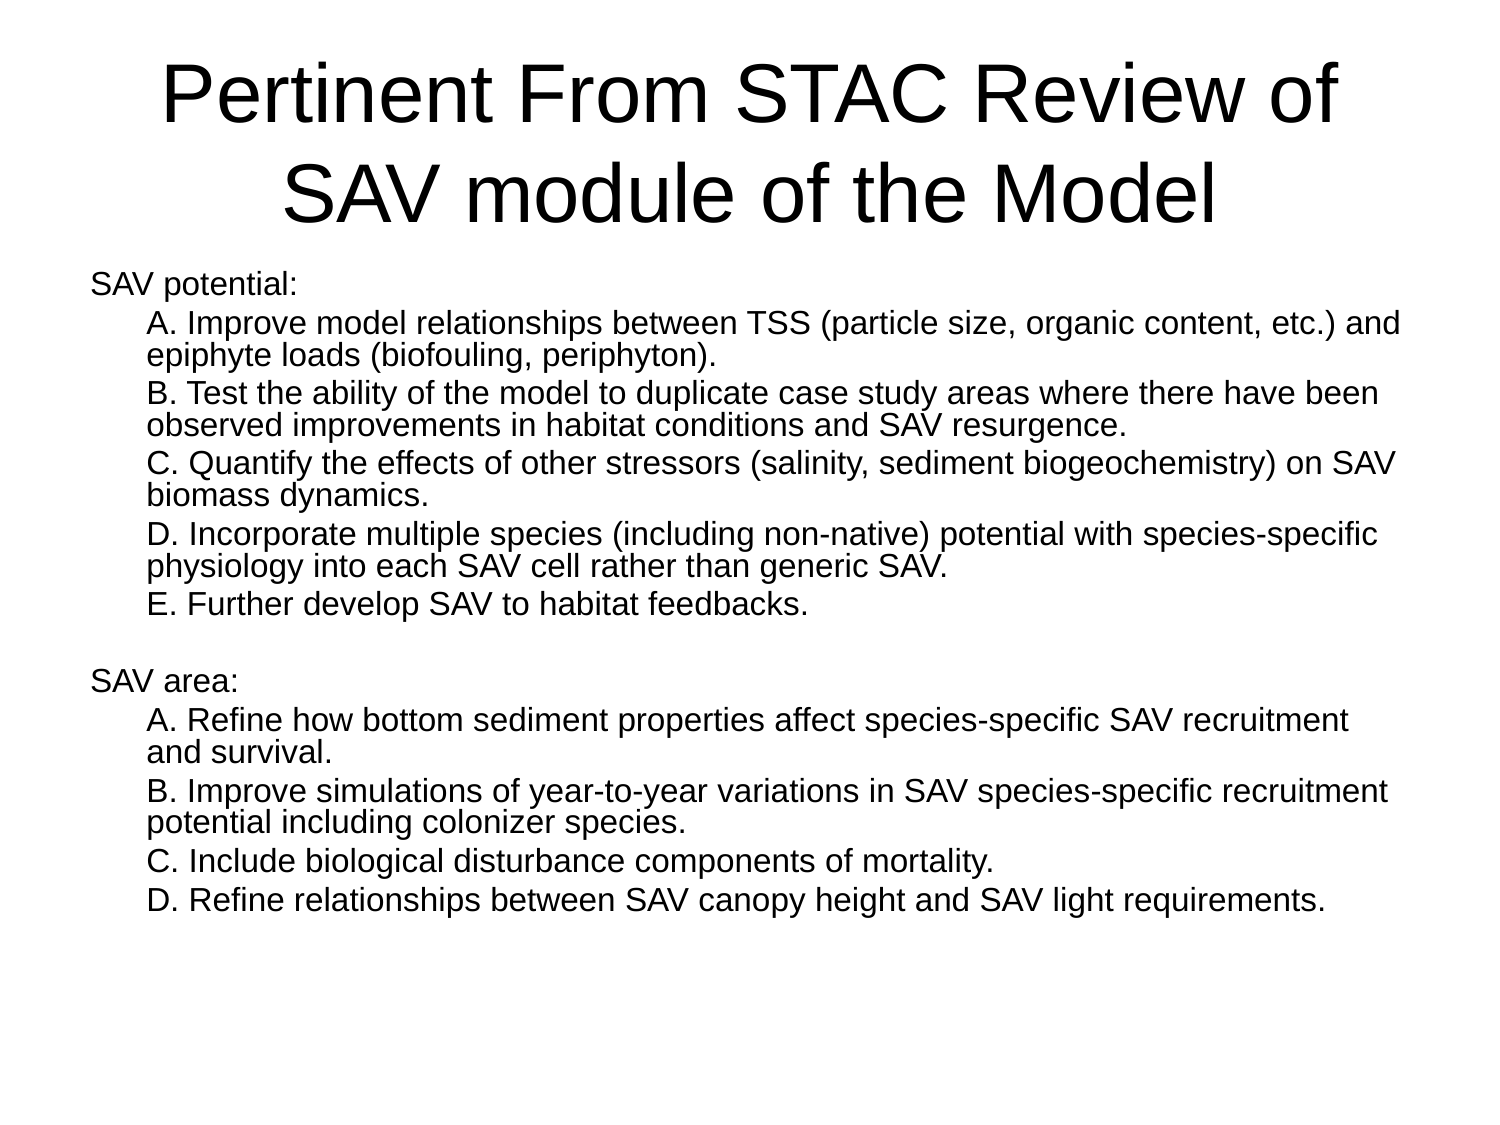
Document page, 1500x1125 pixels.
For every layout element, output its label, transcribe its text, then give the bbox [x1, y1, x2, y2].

title Pertinent From STAC Review of SAV module of the Model [74, 44, 1426, 233]
list SAV potential: A. Improve model relationships between TSS (particle size, organic content, etc.) and epiphyte loads (biofouling, periphyton). B. Test the ability of the model to duplicate case study areas where there have been observed improvements in habitat conditions and SAV resurgence. C. Quantify the effects of other stressors (salinity, sediment biogeochemistry) on SAV biomass dynamics. D. Incorporate multiple species (including non-native) potential with species-specific physiology into each SAV cell rather than generic SAV. E. Further develop SAV to habitat feedbacks. SAV area: A. Refine how bottom sediment properties affect species-specific SAV recruitment and survival. B. Improve simulations of year-to-year variations in SAV species-specific recruitment potential including colonizer species. C. Include biological disturbance components of mortality. D. Refine relationships between SAV canopy height and SAV light requirements. [74, 262, 1426, 1006]
